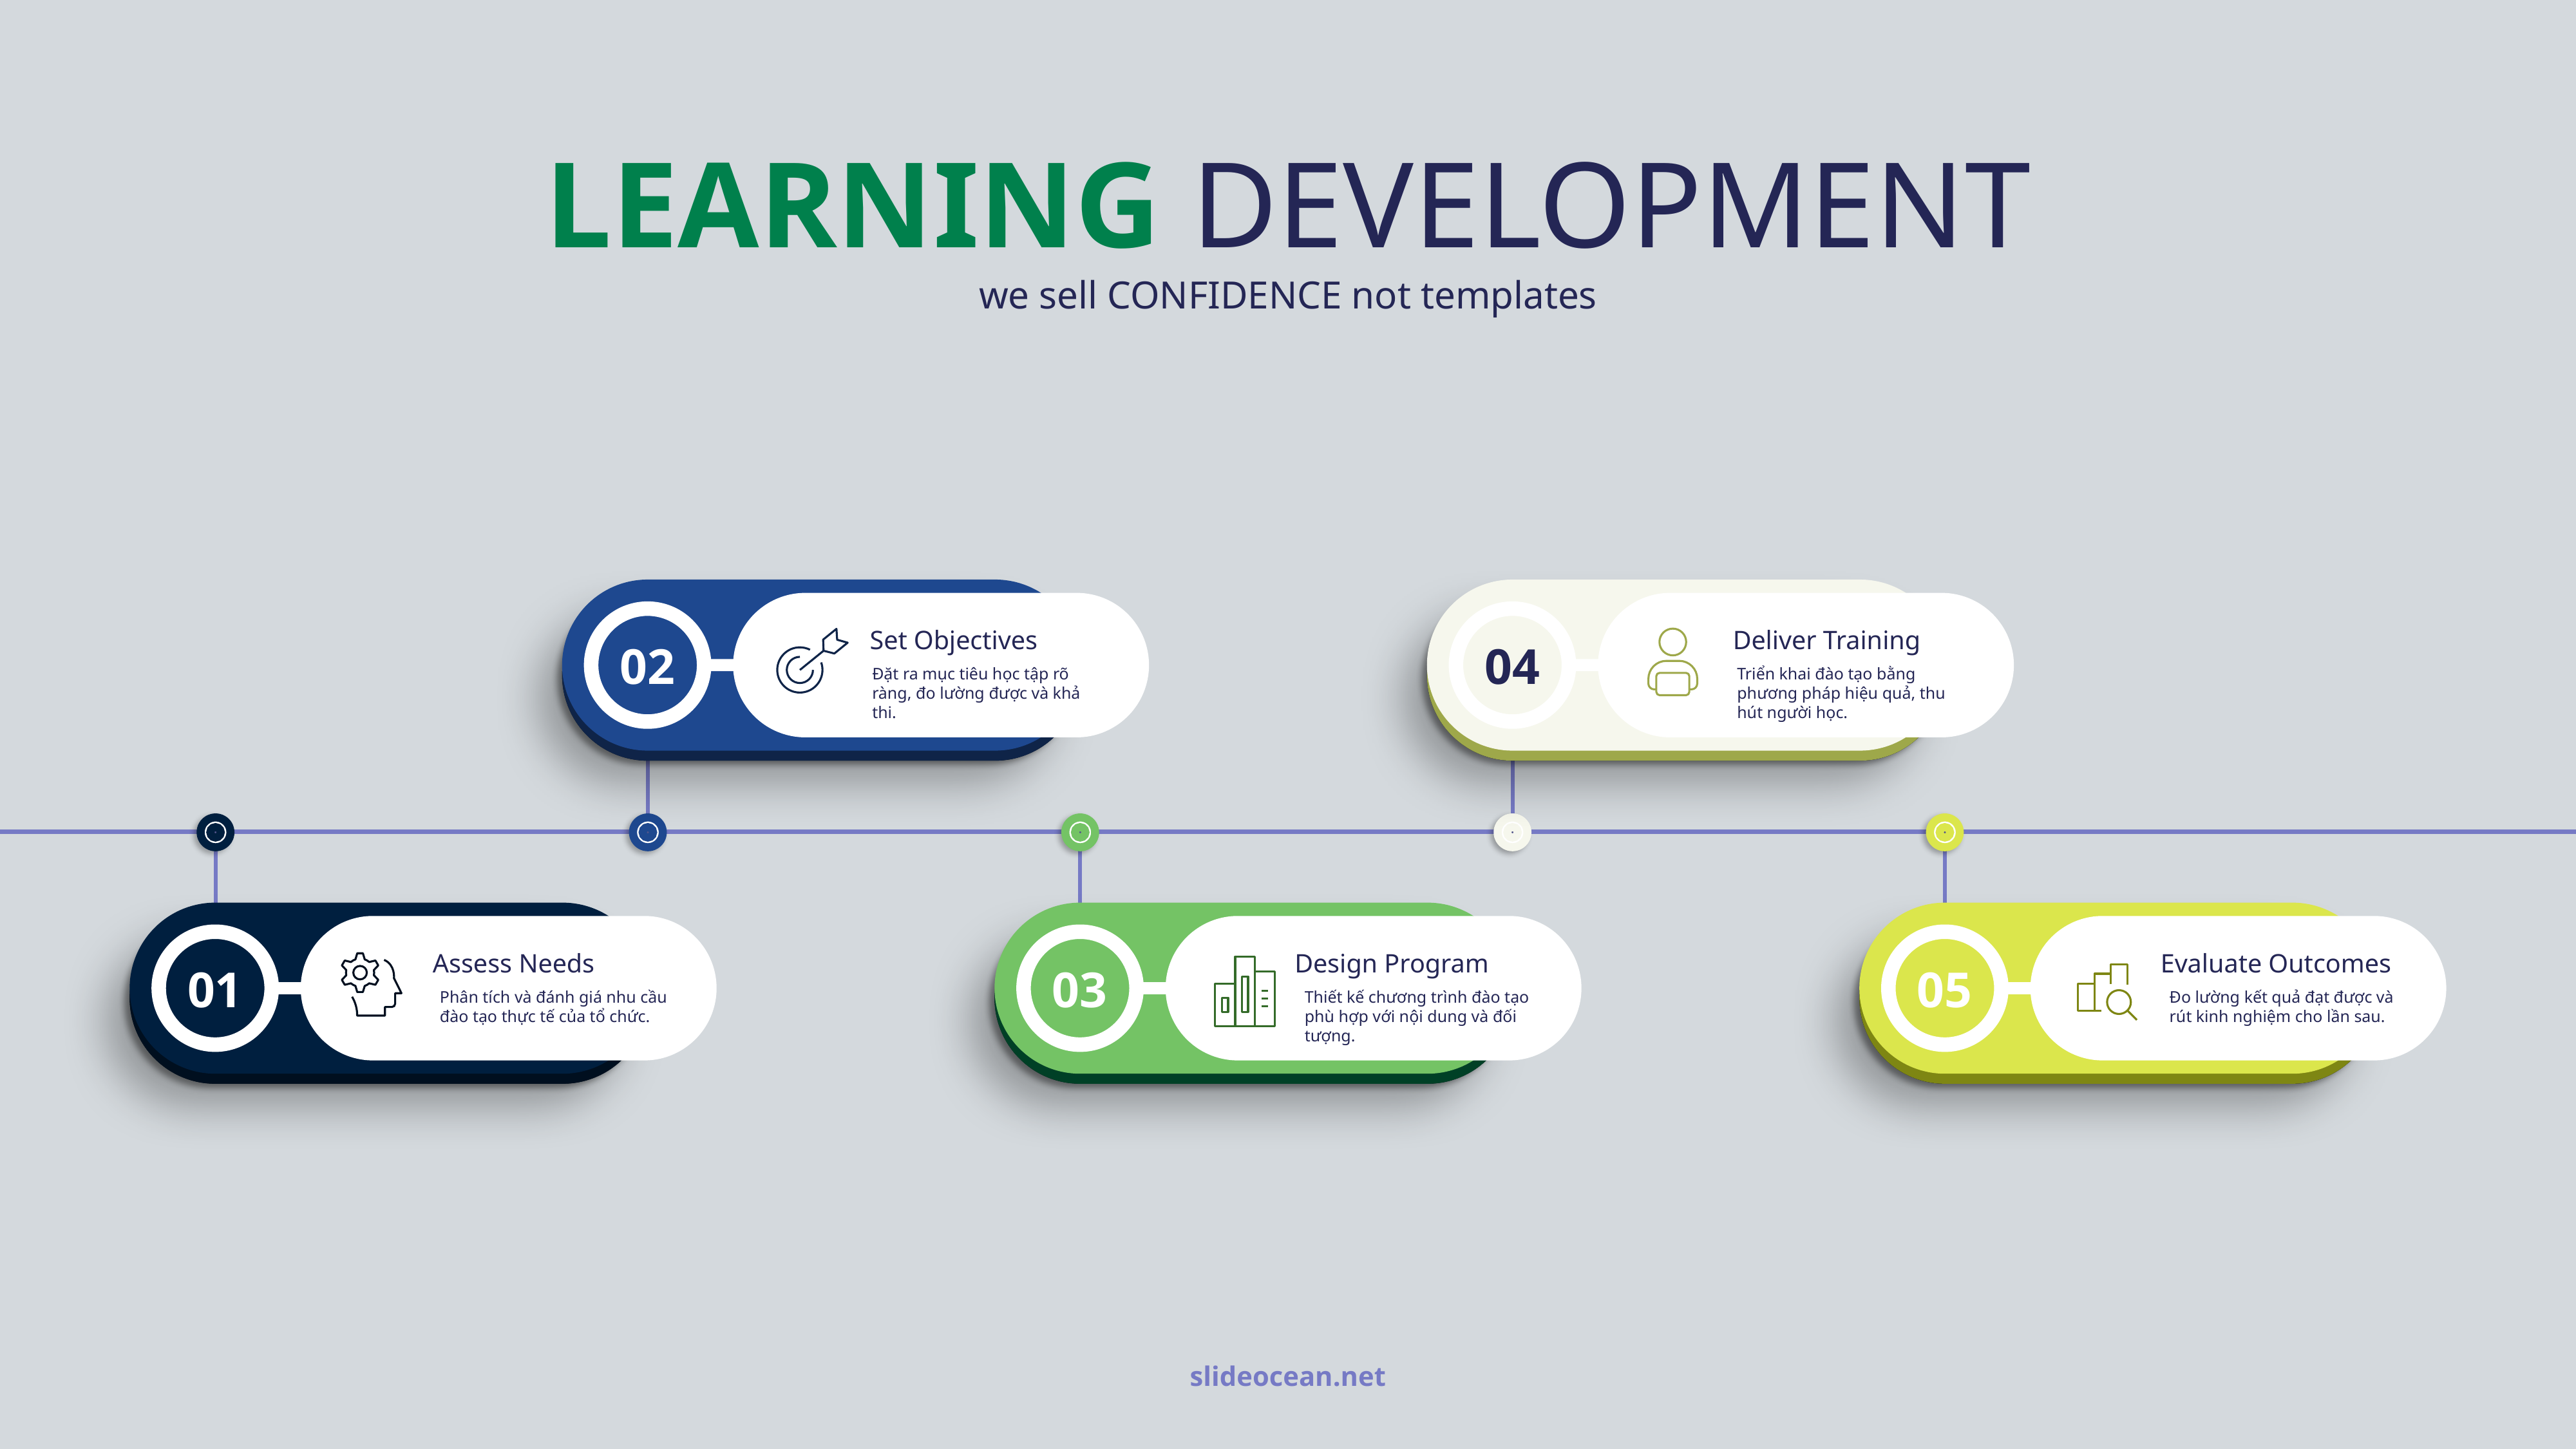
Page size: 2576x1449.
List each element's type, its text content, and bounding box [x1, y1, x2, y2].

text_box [151, 915, 717, 1061]
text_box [862, 618, 1118, 708]
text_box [583, 592, 1150, 738]
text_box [1065, 817, 1095, 902]
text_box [1016, 915, 1582, 1061]
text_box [1448, 592, 2014, 738]
text_box slideocean.net [1180, 1354, 1396, 1397]
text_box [1497, 761, 1528, 848]
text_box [1294, 942, 1551, 1051]
text_box LEARNING DEVELOPMENT [535, 125, 2041, 276]
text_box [632, 761, 663, 848]
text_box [2159, 942, 2415, 1032]
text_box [1859, 902, 2378, 1084]
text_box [1880, 915, 2447, 1061]
text_box we sell CONFIDENCE not templates [969, 266, 1607, 321]
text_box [1929, 817, 1960, 902]
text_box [1727, 618, 1983, 728]
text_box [994, 902, 1513, 1084]
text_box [1426, 579, 1946, 761]
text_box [129, 902, 649, 1084]
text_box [200, 817, 231, 902]
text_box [562, 579, 1081, 761]
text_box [430, 942, 686, 1032]
